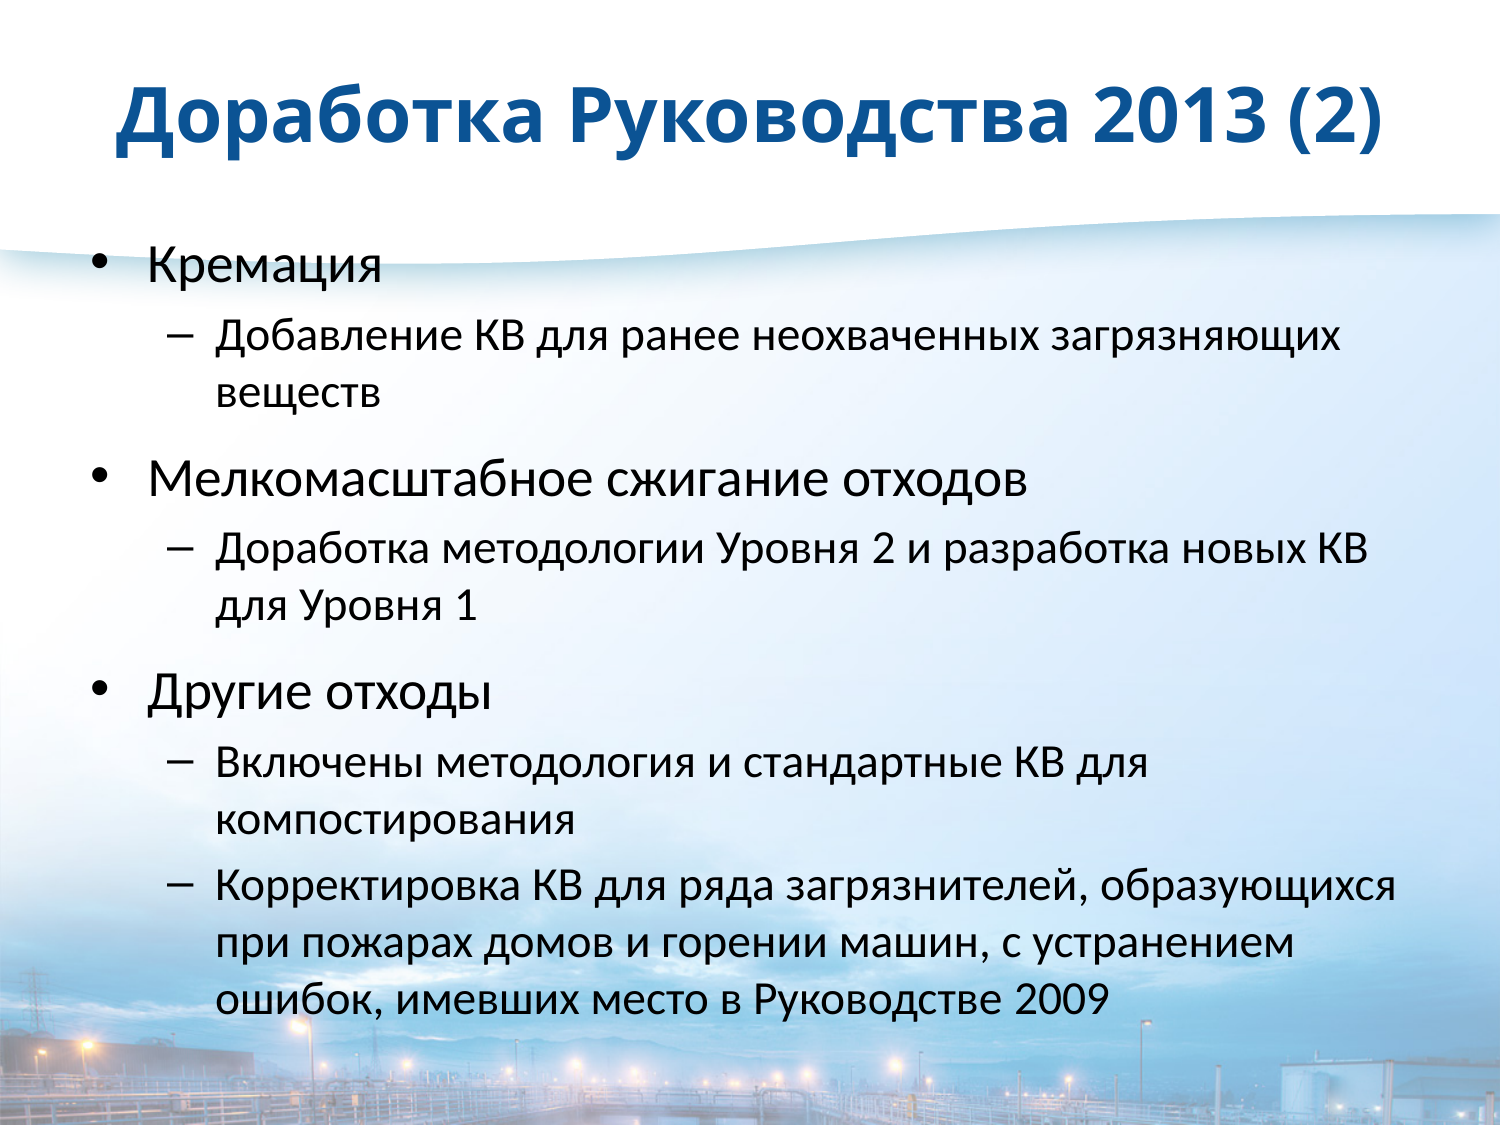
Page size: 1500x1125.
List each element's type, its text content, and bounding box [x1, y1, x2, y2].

picture [0, 215, 1500, 1125]
title Доработка Руководства 2013 (2) [75, 45, 1425, 197]
list Кремация Добавление КВ для ранее неохваченных загрязняющих веществ Мелкомасштабное сжигание отходов Доработка методологии Уровня 2 и разработка новых КВ для Уровня 1 Другие отходы Включены методология и стандартные КВ для компостирования Корректировка КВ для ряда загрязнителей, образующихся при пожарах домов и горении машин, с устранением ошибок, имевших место в Руководстве 2009 [75, 219, 1425, 1047]
